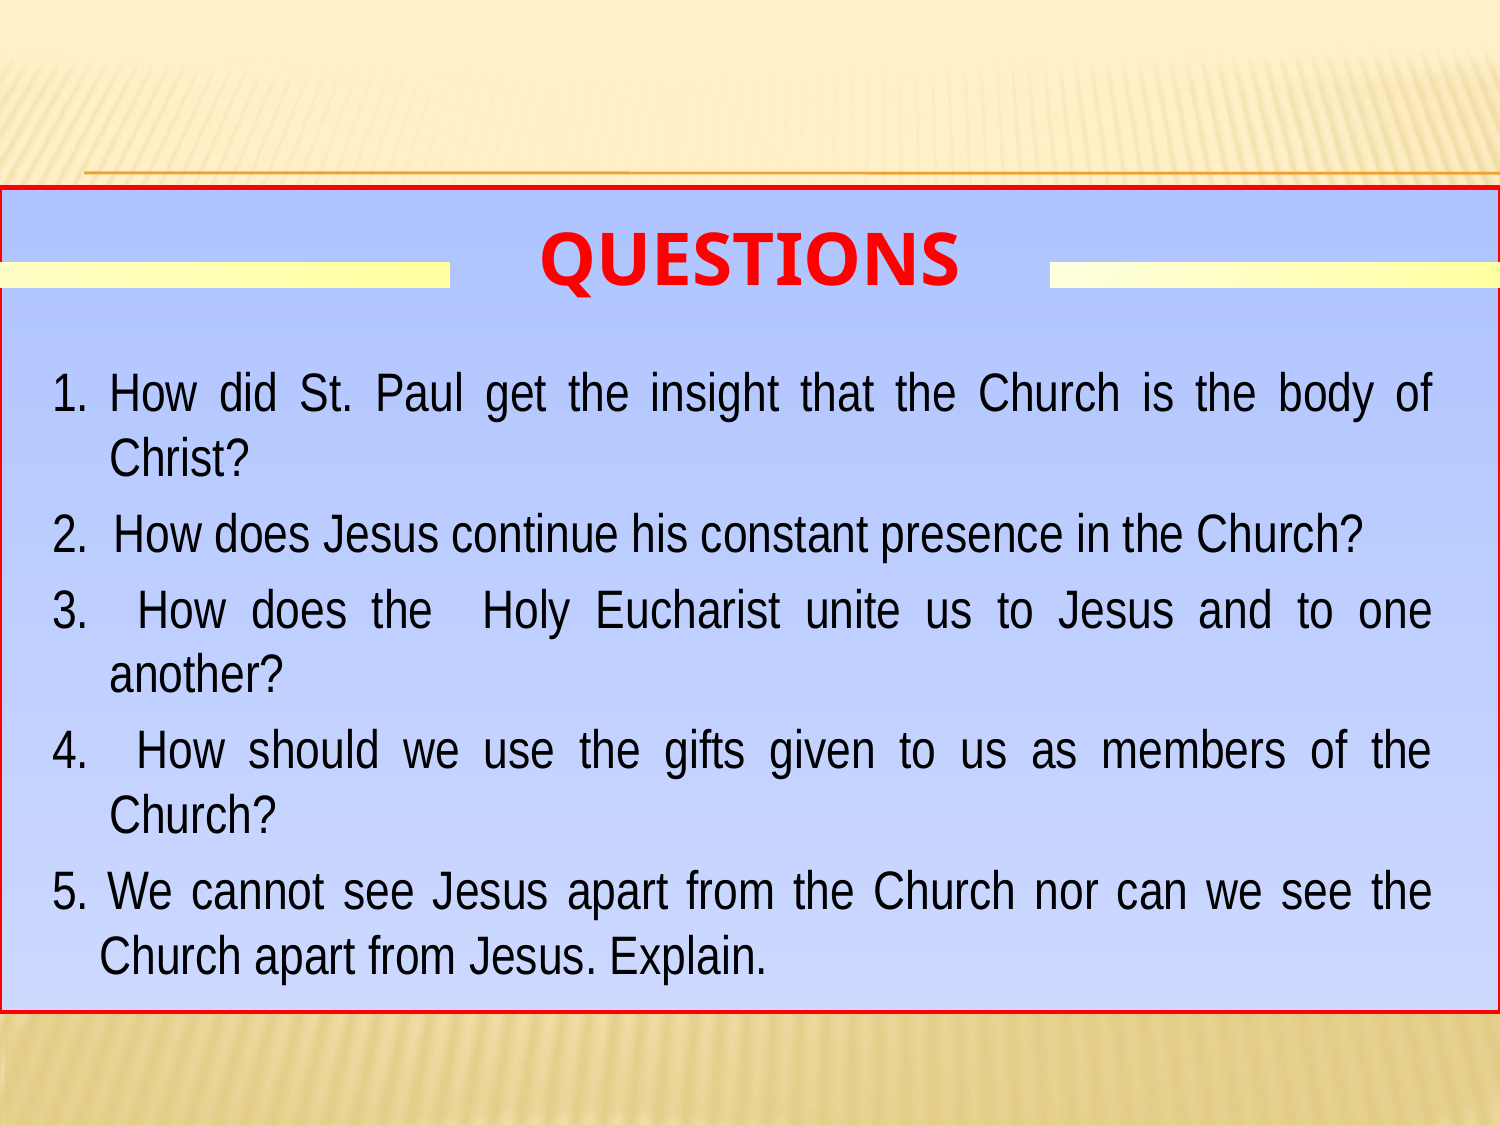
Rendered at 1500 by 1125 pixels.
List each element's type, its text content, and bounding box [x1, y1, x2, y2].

text_box [1048, 260, 1500, 290]
title Questions [0, 187, 1500, 325]
text_box [0, 325, 1500, 1014]
text_box [0, 260, 452, 290]
list 1. How did St. Paul get the insight that the Church is the body of Christ? 2. How does Jesus continue his constant presence in the Church? 3. How does the Holy Eucharist unite us to Jesus and to one another? 4. How should we use the gifts given to us as members of the Church? 5. We cannot see Jesus apart from the Church nor can we see the Church apart from Jesus. Explain. [37, 350, 1450, 713]
